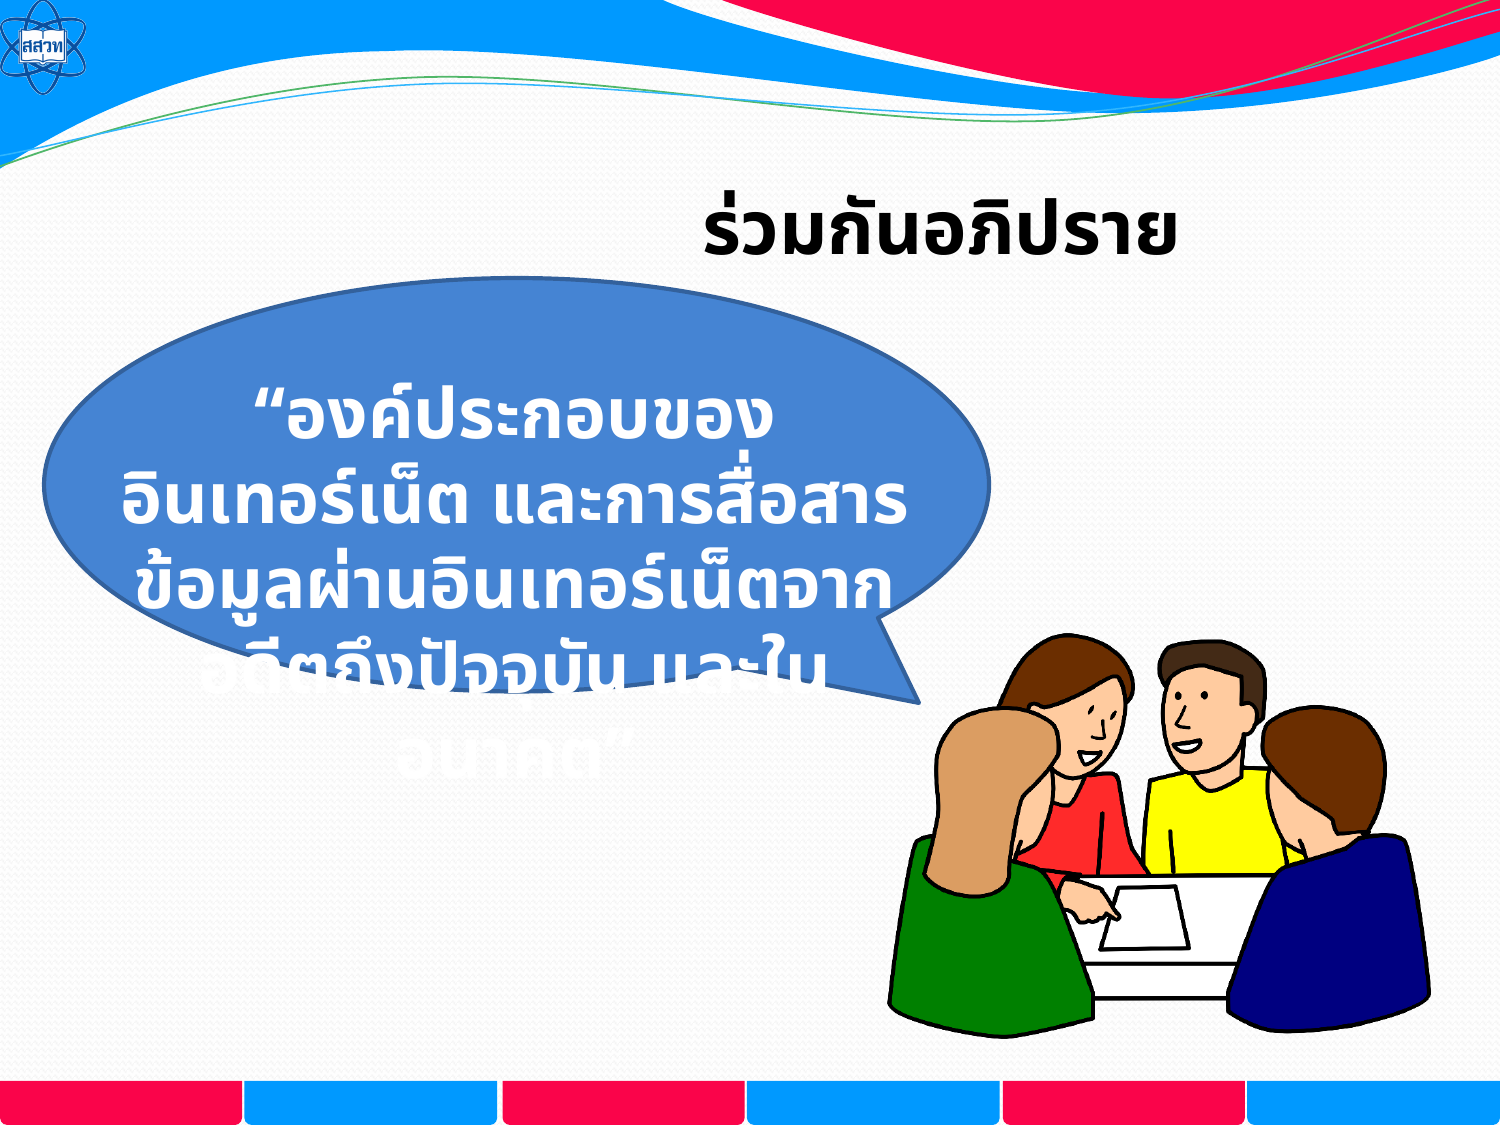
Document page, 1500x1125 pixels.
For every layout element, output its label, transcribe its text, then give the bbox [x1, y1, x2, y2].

picture [886, 633, 1431, 1039]
text_box “องค์ประกอบของอินเทอร์เน็ต และการสื่อสารข้อมูลผ่านอินเทอร์เน็ตจากอดีตถึงปัจจุบัน และในอนาคต” [88, 360, 942, 800]
text_box [942, 391, 992, 578]
text_box [135, 275, 898, 360]
picture [0, 0, 86, 95]
text_box [41, 394, 88, 575]
text_box ร่วมกันอภิปราย [537, 171, 1465, 277]
